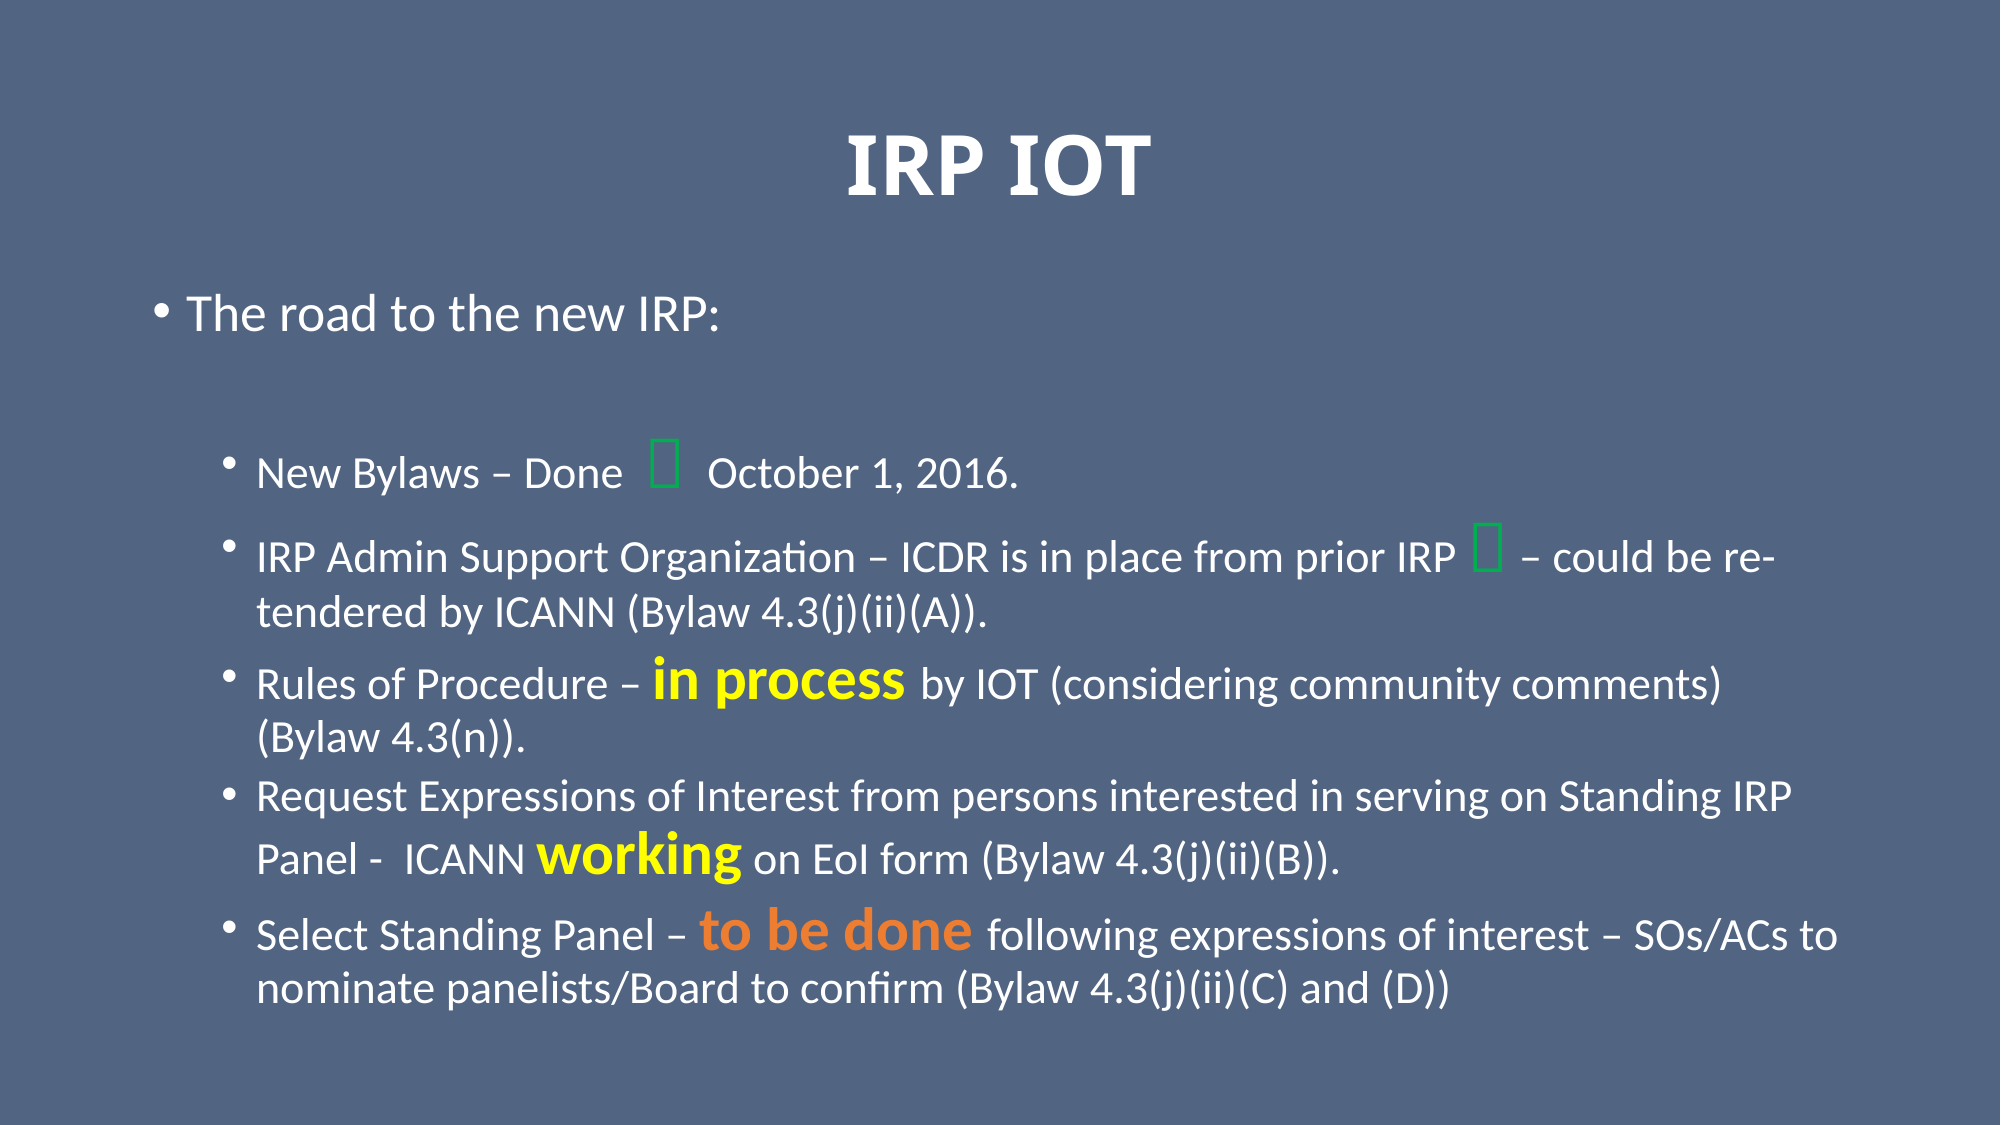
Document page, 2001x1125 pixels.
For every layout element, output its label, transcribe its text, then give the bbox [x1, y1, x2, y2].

list The road to the new IRP: New Bylaws – Done  October 1, 2016. IRP Admin Support Organization – ICDR is in place from prior IRP  – could be re-tendered by ICANN (Bylaw 4.3(j)(ii)(A)). Rules of Procedure – in process by IOT (considering community comments) (Bylaw 4.3(n)). Request Expressions of Interest from persons interested in serving on Standing IRP Panel - ICANN working on EoI form (Bylaw 4.3(j)(ii)(B)). Select Standing Panel – to be done following expressions of interest – SOs/ACs to nominate panelists/Board to confirm (Bylaw 4.3(j)(ii)(C) and (D)) [137, 277, 1863, 1025]
title IRP IOT [137, 59, 1863, 277]
